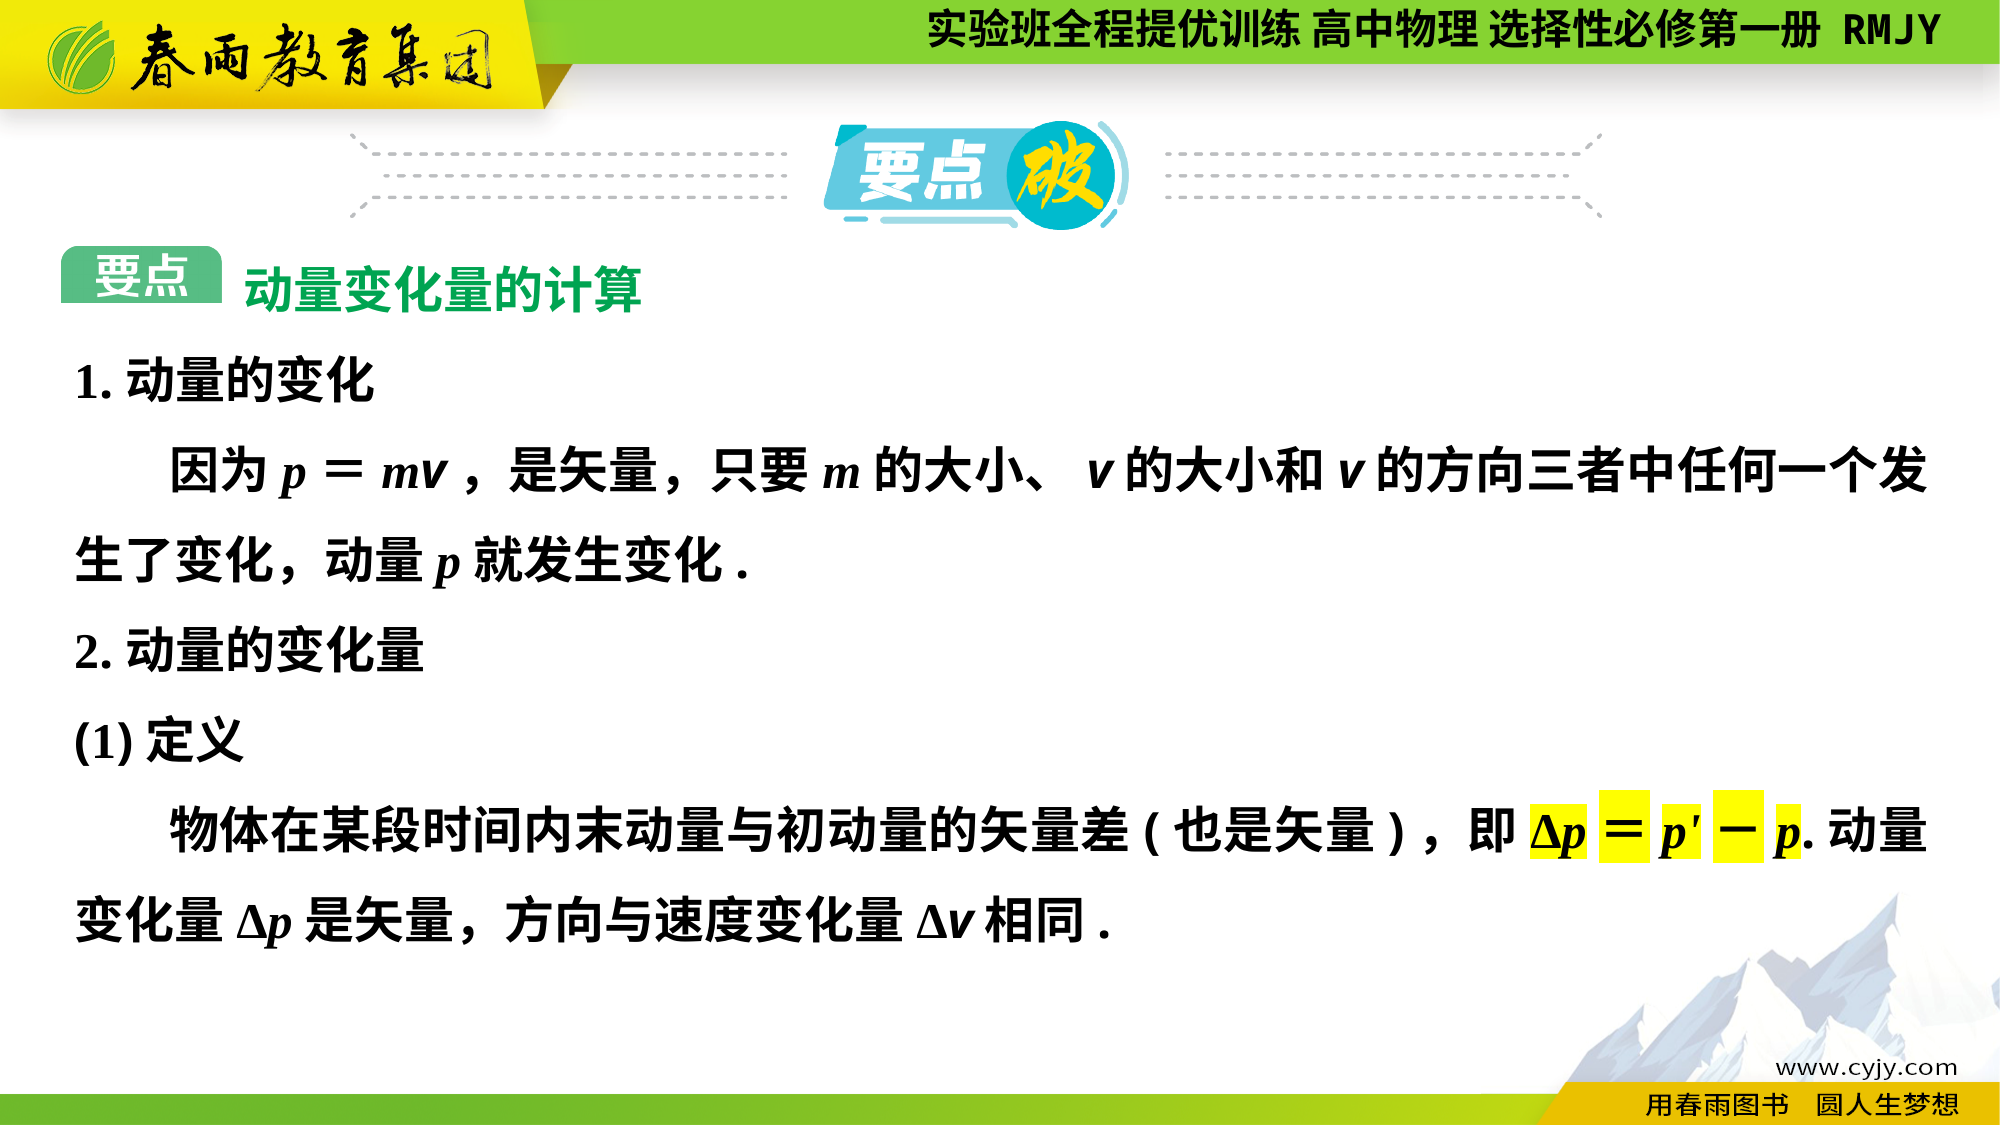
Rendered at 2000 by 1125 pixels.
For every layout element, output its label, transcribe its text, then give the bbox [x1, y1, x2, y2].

picture [0, 0, 2000, 1125]
list 动量变化量的计算 1.动量的变化 因为p＝mv，是矢量，只要m的大小、v的大小和v的方向三者中任何一个发生了变化，动量p就发生变化. 2.动量的变化量 (1)定义 物体在某段时间内末动量与初动量的矢量差(也是矢量)，即Δp＝p'－p.动量变化量Δp是矢量，方向与速度变化量Δv相同. [59, 220, 1944, 963]
